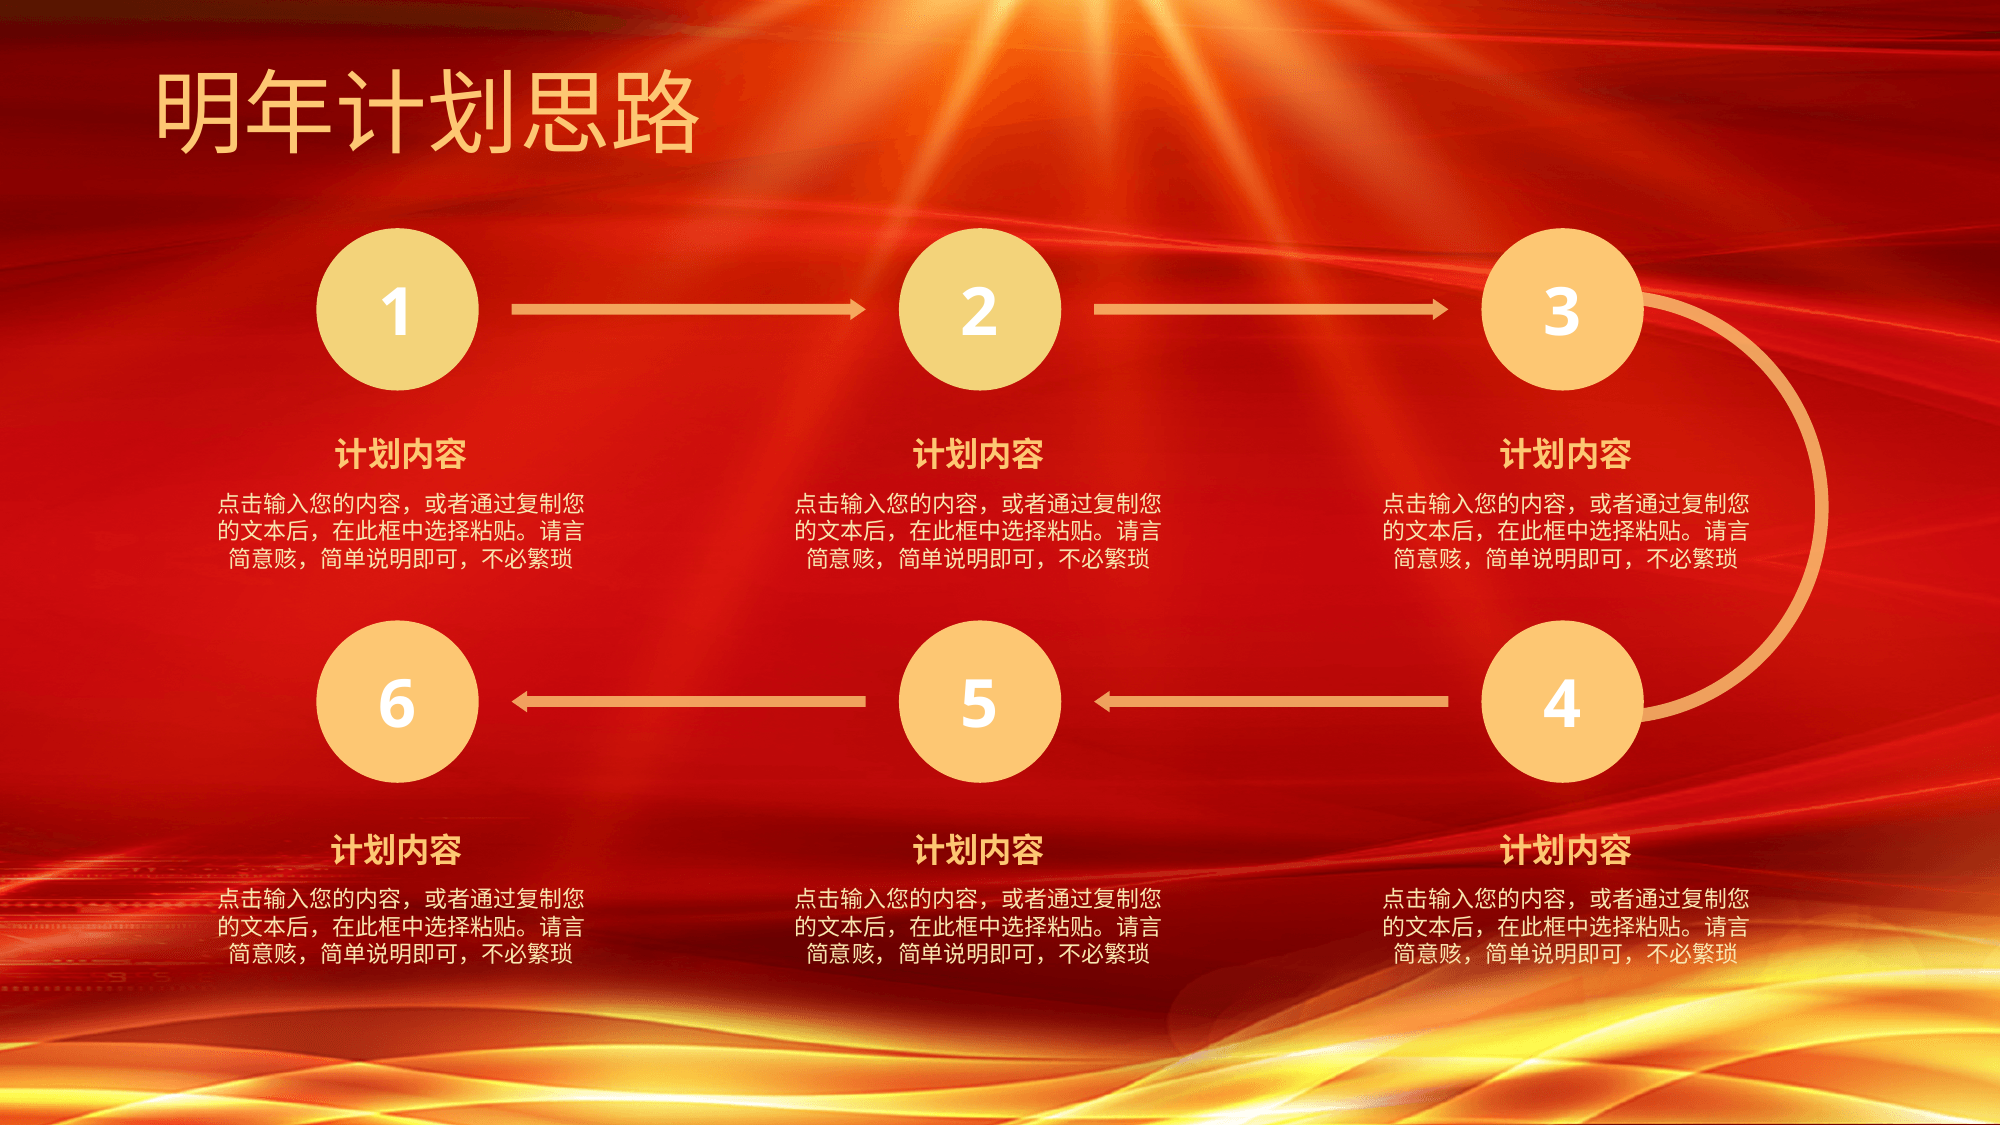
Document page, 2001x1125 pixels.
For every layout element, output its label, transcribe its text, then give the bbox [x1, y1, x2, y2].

text_box [1480, 619, 1645, 784]
text_box [1094, 690, 1449, 713]
text_box 点击输入您的内容，或者通过复制您的文本后，在此框中选择粘贴。请言简意赅，简单说明即可，不必繁琐 [1364, 877, 1768, 975]
text_box 点击输入您的内容，或者通过复制您的文本后，在此框中选择粘贴。请言简意赅，简单说明即可，不必繁琐 [776, 877, 1181, 975]
text_box [511, 690, 866, 713]
text_box 1 [353, 261, 441, 357]
text_box [1643, 292, 1829, 722]
text_box [897, 227, 1063, 392]
text_box 点击输入您的内容，或者通过复制您的文本后，在此框中选择粘贴。请言简意赅，简单说明即可，不必繁琐 [1364, 482, 1768, 580]
text_box 计划内容 [238, 426, 565, 481]
text_box [511, 298, 866, 321]
text_box 计划内容 [1403, 821, 1730, 877]
text_box 计划内容 [1403, 426, 1730, 481]
text_box 计划内容 [815, 426, 1142, 481]
text_box 2 [936, 261, 1024, 357]
text_box 3 [1519, 261, 1607, 357]
text_box [315, 619, 480, 784]
text_box 点击输入您的内容，或者通过复制您的文本后，在此框中选择粘贴。请言简意赅，简单说明即可，不必繁琐 [199, 482, 603, 580]
text_box [1480, 227, 1645, 392]
picture [0, 0, 2000, 1125]
text_box [1094, 298, 1449, 321]
text_box 4 [1519, 653, 1607, 749]
title 明年计划思路 [137, 59, 1863, 278]
text_box 点击输入您的内容，或者通过复制您的文本后，在此框中选择粘贴。请言简意赅，简单说明即可，不必繁琐 [199, 877, 603, 975]
text_box [315, 227, 480, 392]
text_box 5 [936, 653, 1024, 749]
text_box 计划内容 [815, 821, 1142, 877]
text_box 6 [353, 653, 441, 749]
text_box 点击输入您的内容，或者通过复制您的文本后，在此框中选择粘贴。请言简意赅，简单说明即可，不必繁琐 [776, 482, 1181, 580]
text_box 计划内容 [233, 821, 560, 877]
text_box [897, 619, 1063, 784]
